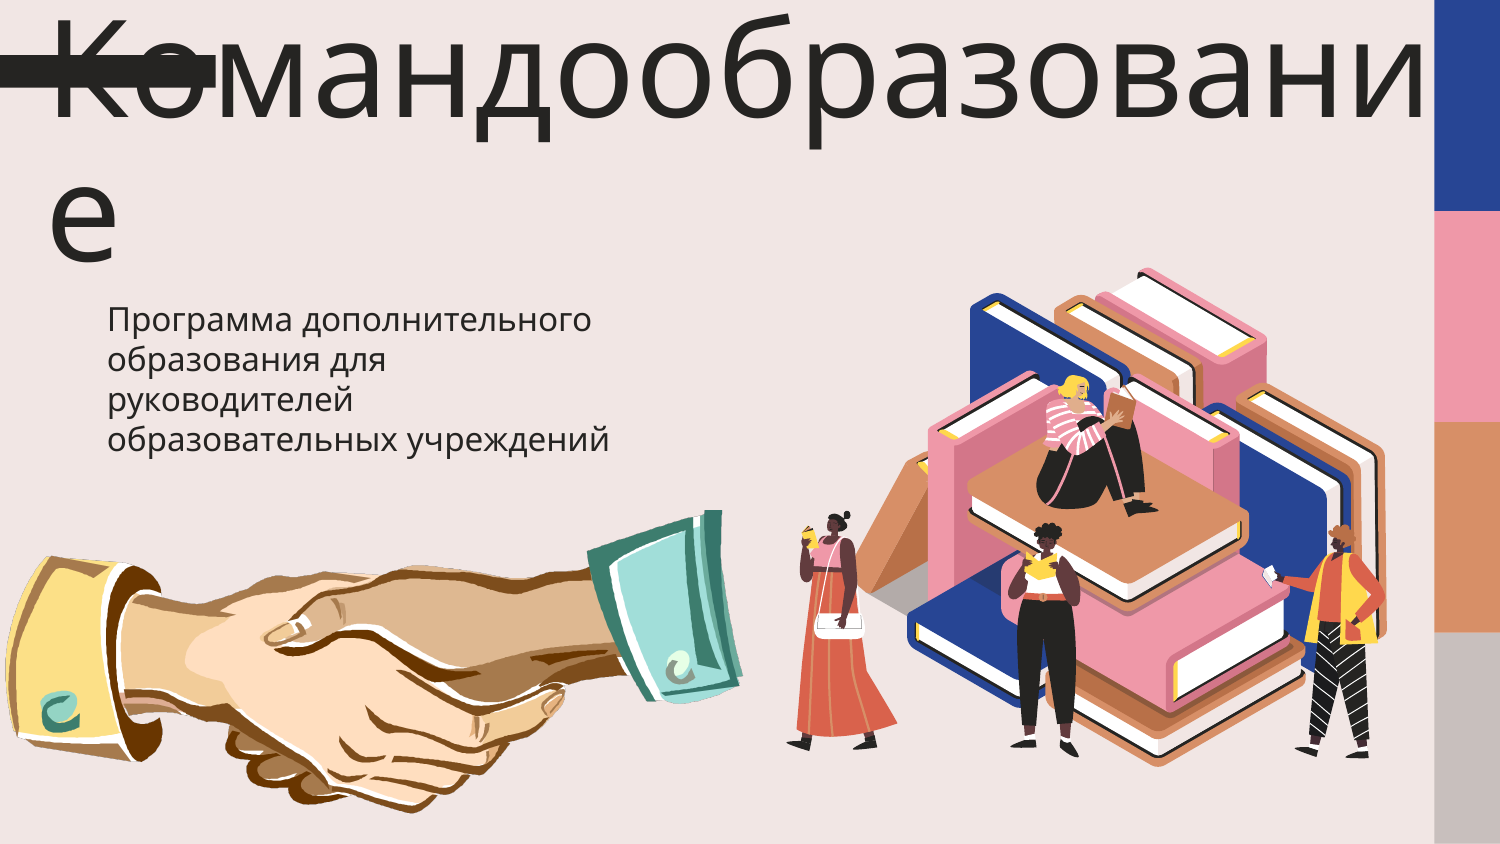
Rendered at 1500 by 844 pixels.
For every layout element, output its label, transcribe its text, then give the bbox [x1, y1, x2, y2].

subtitle Программа дополнительного образования для руководителей образовательных учреждений [91, 283, 649, 487]
picture [0, 499, 751, 820]
title Командообразование [30, 0, 1470, 307]
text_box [785, 268, 1387, 767]
